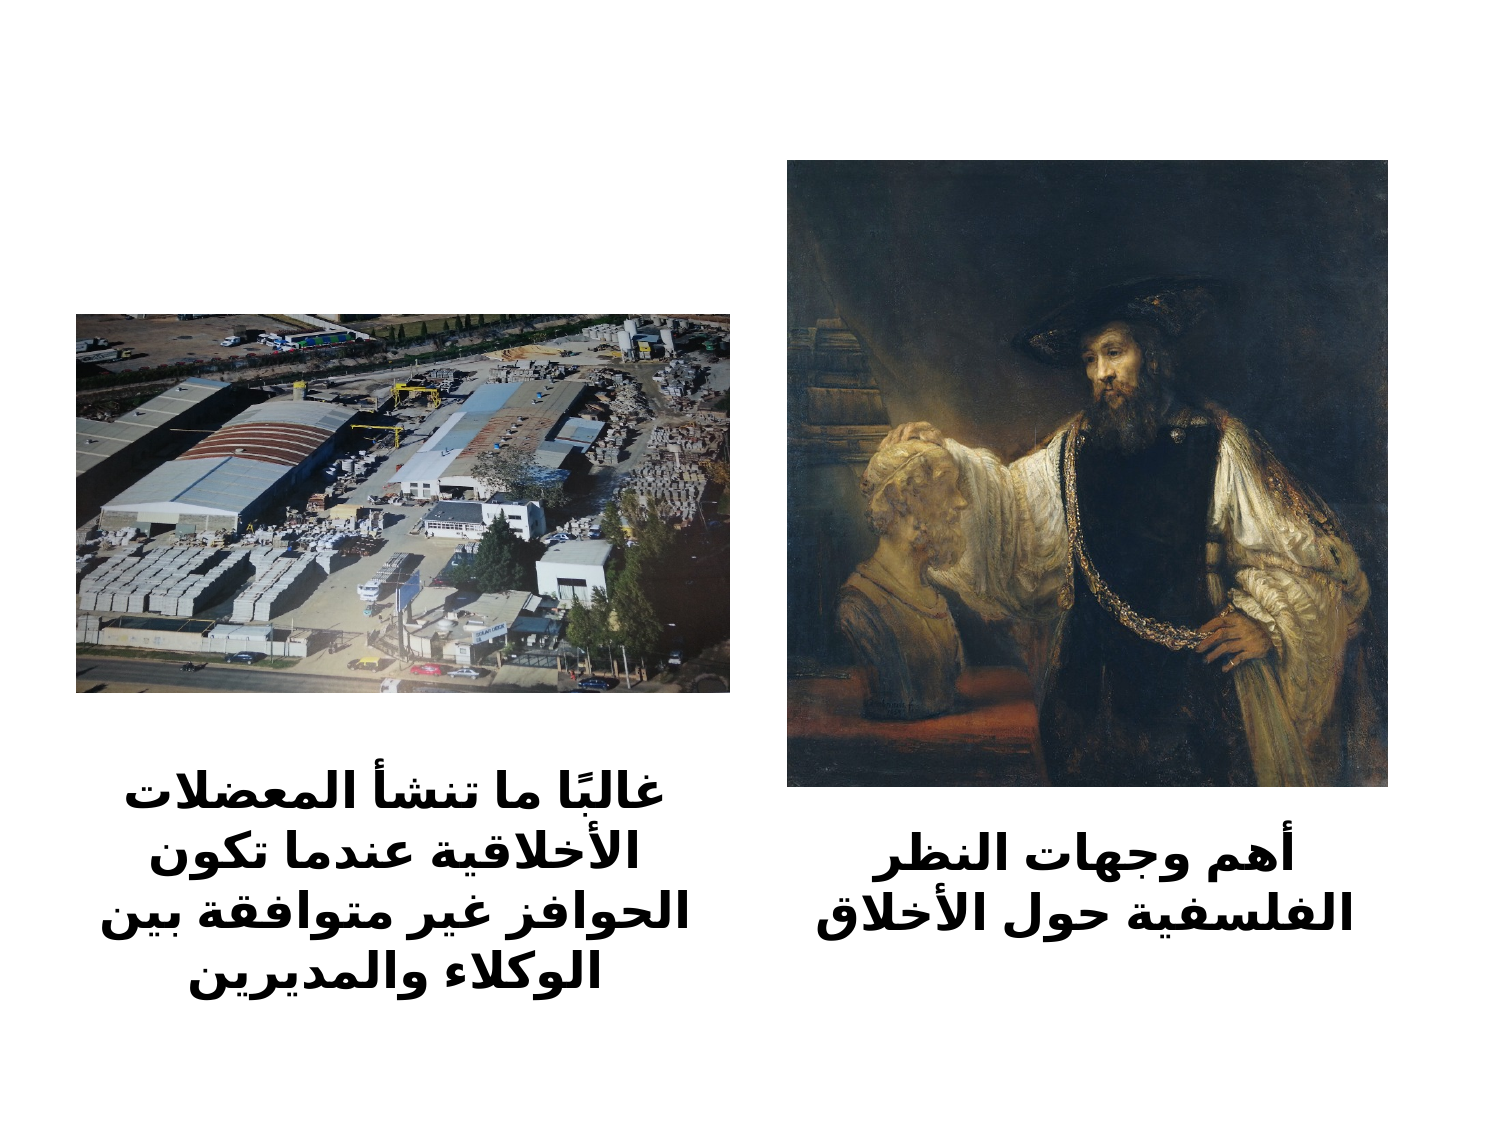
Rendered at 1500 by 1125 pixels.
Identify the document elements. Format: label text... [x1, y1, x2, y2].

picture [786, 160, 1389, 788]
picture [76, 314, 730, 693]
title أهم وجهات النظر الفلسفية حول الأخلاق [795, 795, 1376, 975]
list غالبًا ما تنشأ المعضلات الأخلاقية عندما تكون الحوافز غير متوافقة بين الوكلاء والمديرين [53, 751, 739, 1125]
